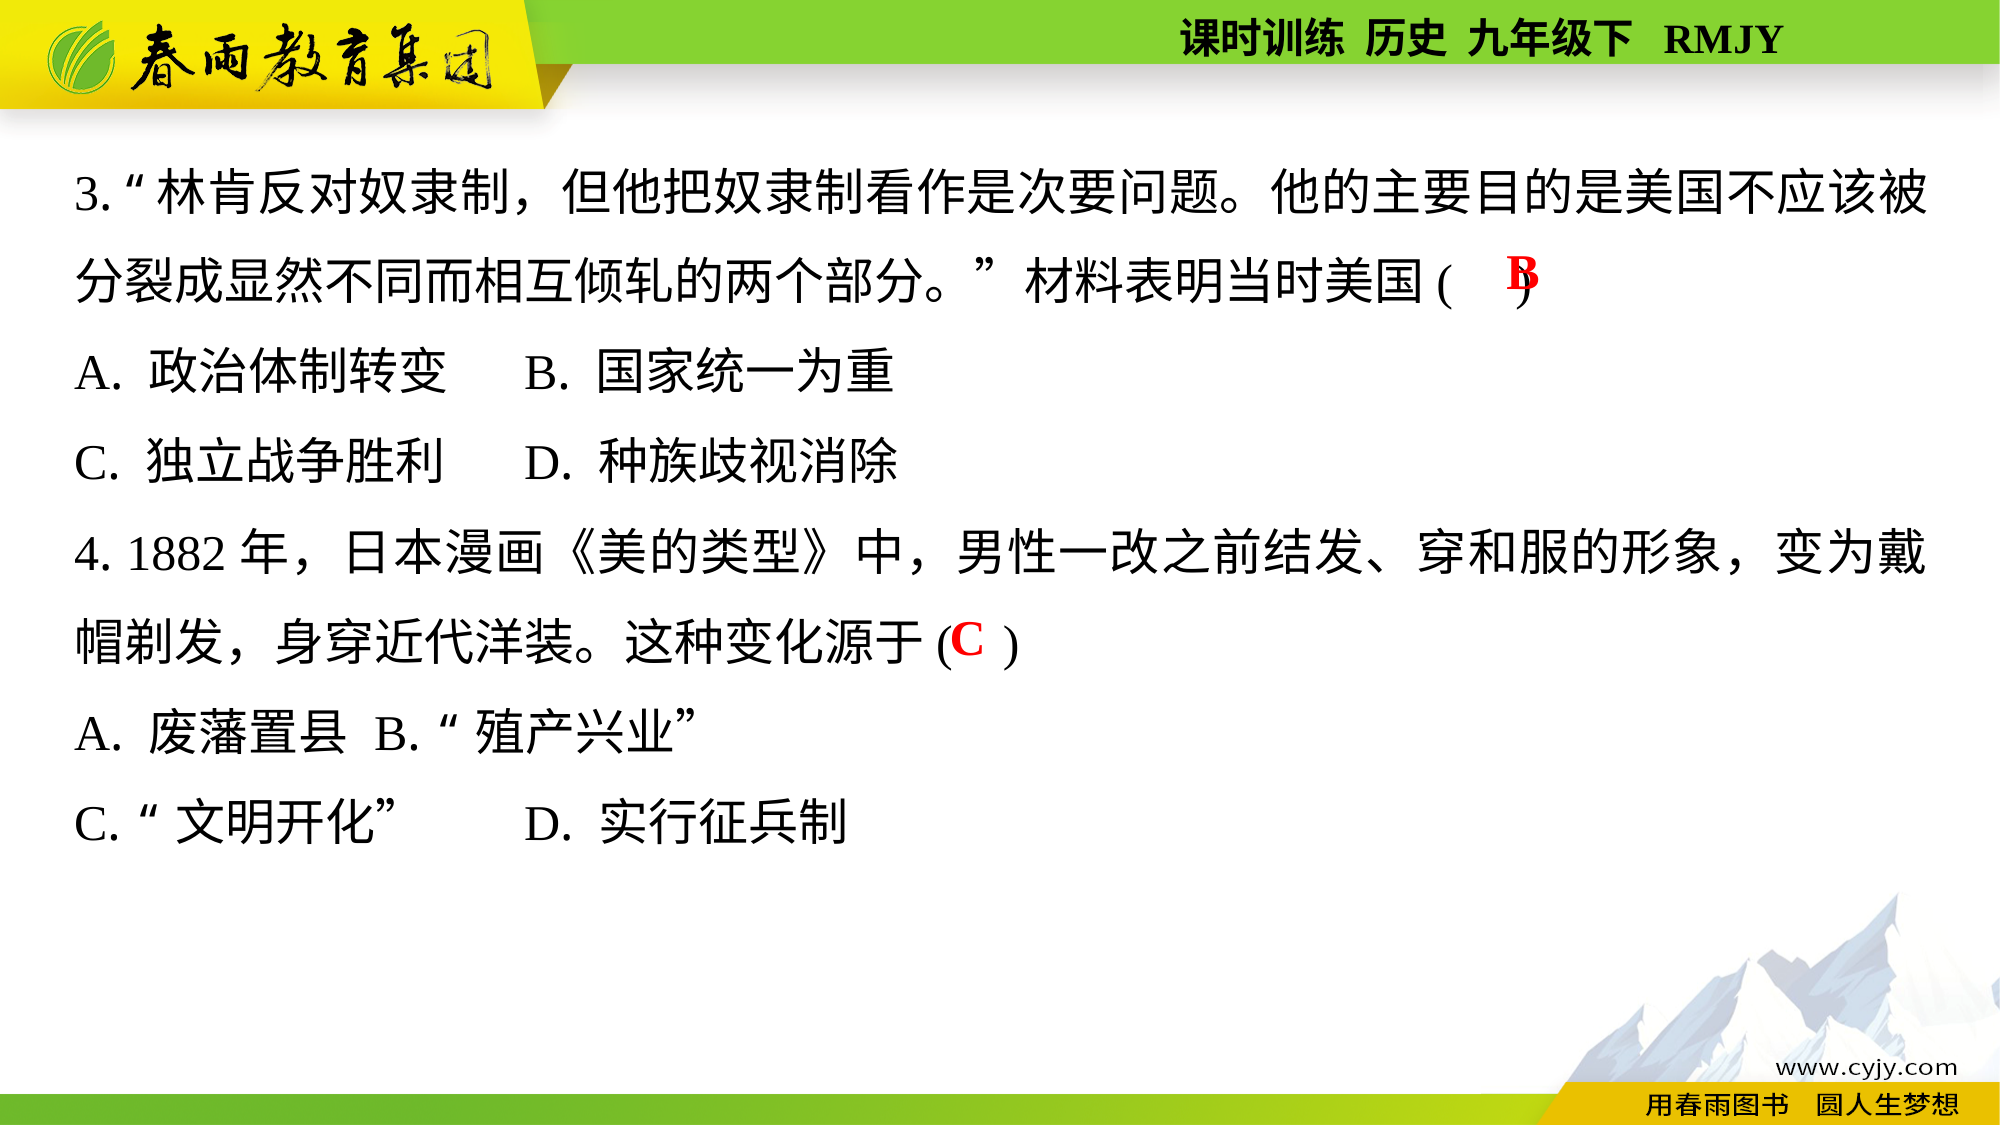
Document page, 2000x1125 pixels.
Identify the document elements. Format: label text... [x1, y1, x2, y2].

text_box B [1491, 231, 1555, 307]
list 3. “林肯反对奴隶制，但他把奴隶制看作是次要问题。他的主要目的是美国不应该被分裂成显然不同而相互倾轧的两个部分。”材料表明当时美国( ) A. 政治体制转变 B. 国家统一为重 C. 独立战争胜利 D. 种族歧视消除 4. 1882年，日本漫画《美的类型》中，男性一改之前结发、穿和服的形象，变为戴帽剃发，身穿近代洋装。这种变化源于( ) A. 废藩置县 B. “殖产兴业” C. “文明开化” D. 实行征兵制 [59, 122, 1944, 865]
text_box C [934, 597, 1001, 673]
picture [0, 0, 2000, 1125]
